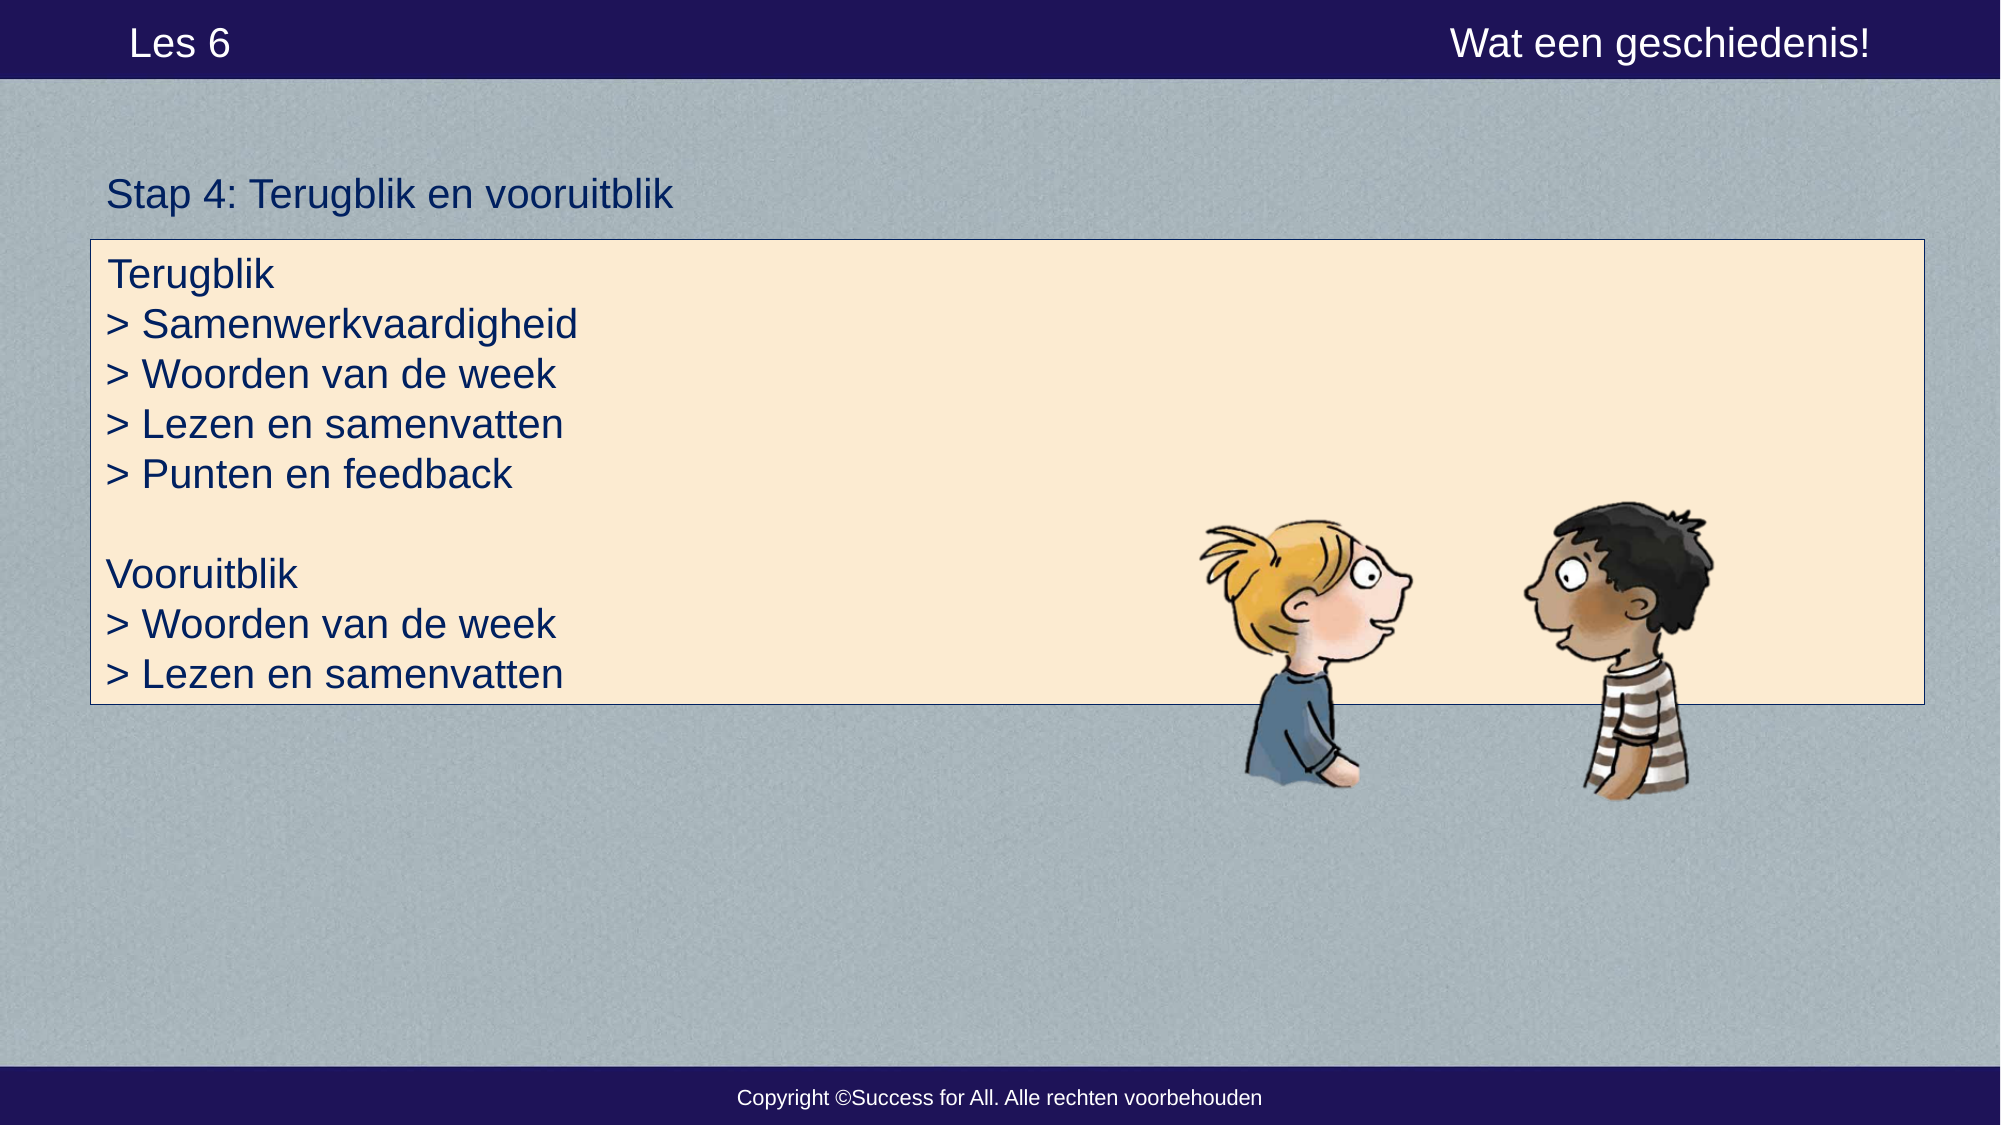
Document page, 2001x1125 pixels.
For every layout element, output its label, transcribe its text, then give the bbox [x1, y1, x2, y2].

text_box Wat een geschiedenis! [999, 8, 1886, 73]
text_box Terugblik > Samenwerkvaardigheid > Woorden van de week > Lezen en samenvatten > Punten en feedback Vooruitblik > Woorden van de week > Lezen en samenvatten [90, 239, 1925, 705]
picture [0, 0, 2001, 1125]
text_box Copyright ©Success for All. Alle rechten voorbehouden [0, 1076, 2000, 1125]
text_box Les 6 [114, 8, 354, 73]
text_box Stap 4: Terugblik en vooruitblik [91, 159, 884, 225]
